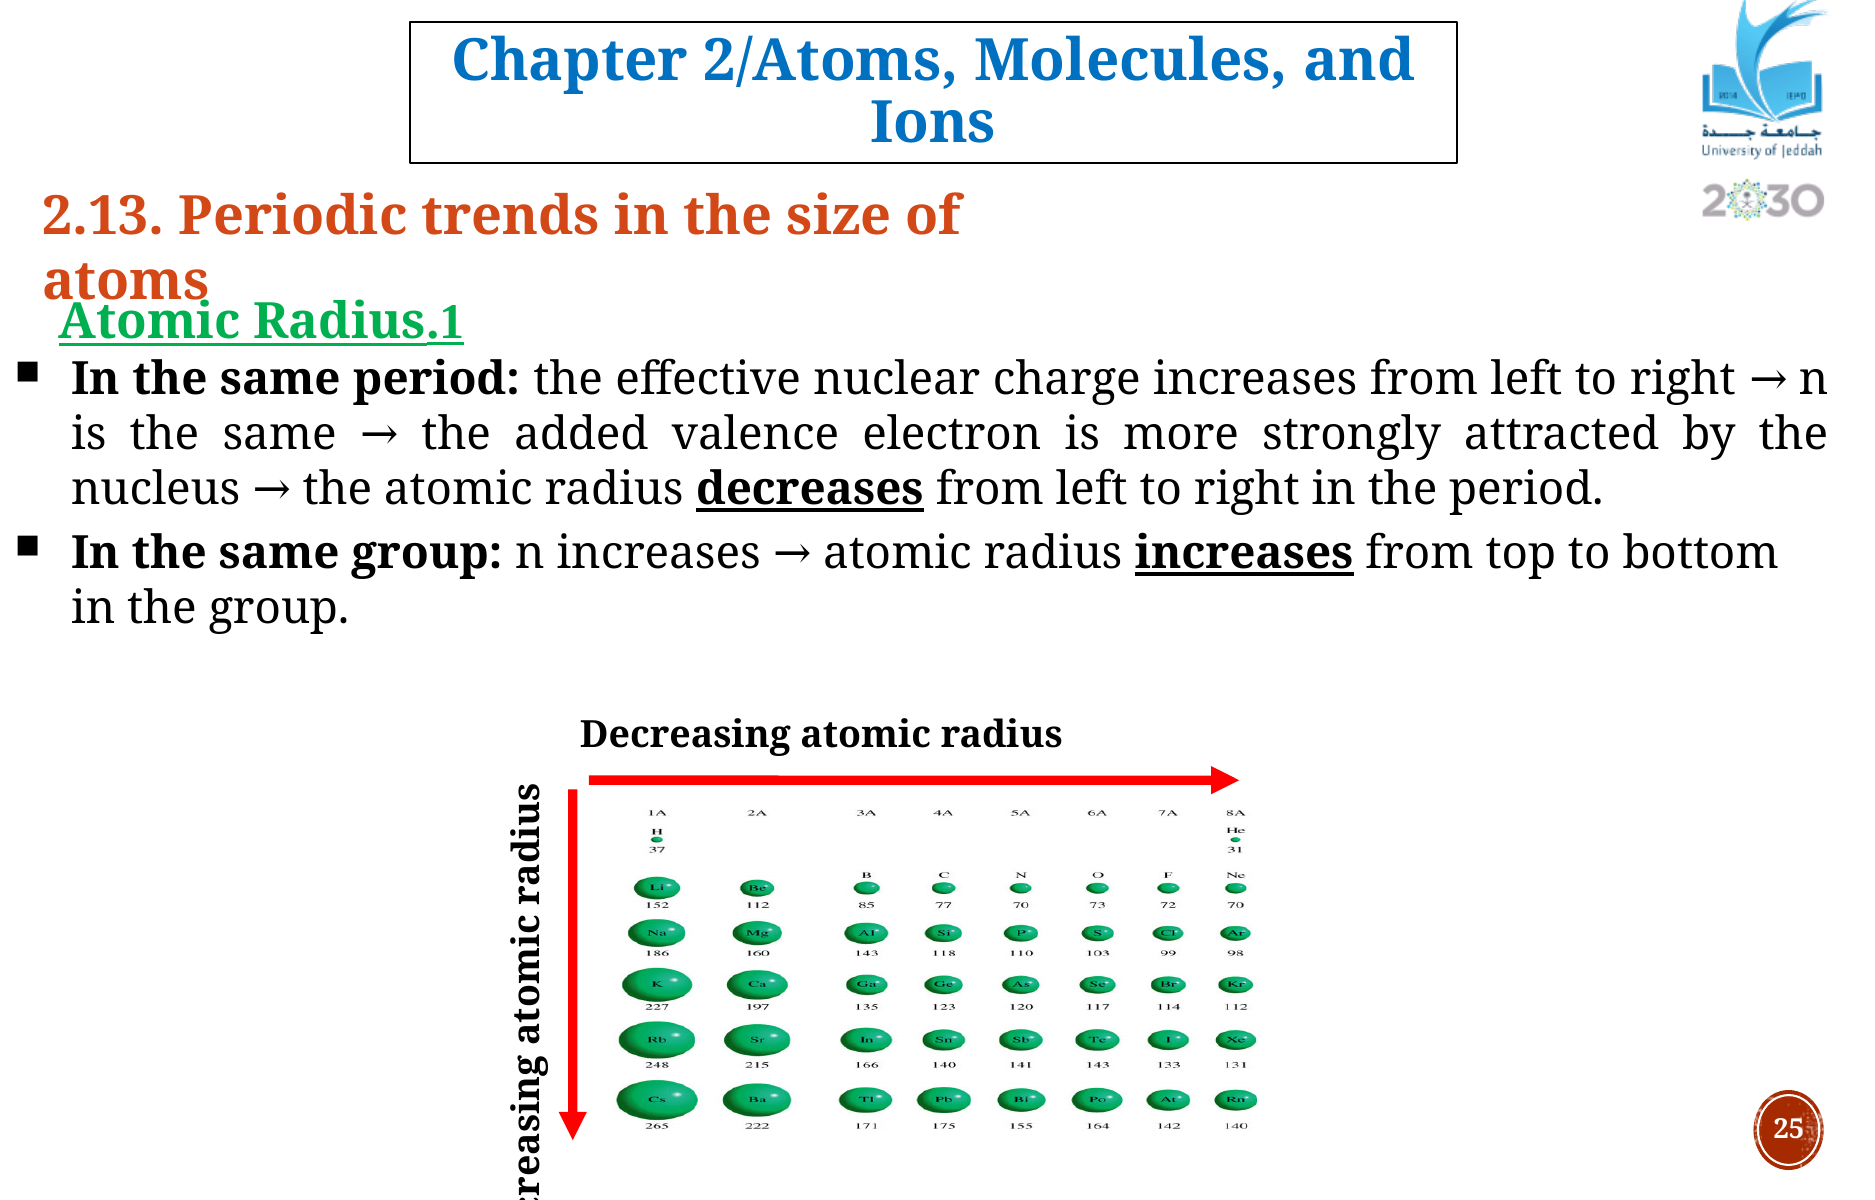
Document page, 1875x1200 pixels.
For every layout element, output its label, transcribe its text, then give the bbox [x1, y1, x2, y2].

text_box 1.Atomic Radius [44, 319, 662, 342]
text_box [497, 705, 1265, 1160]
text_box Chapter 2/Atoms, Molecules, and Ions [409, 21, 1458, 164]
picture [1681, 0, 1846, 227]
text_box 2.13. Periodic trends in the size of atoms [26, 173, 1150, 319]
text_box In the same period: the effective nuclear charge increases from left to right → n is the same → the added valence electron is more strongly attracted by the nucleus → the atomic radius decreases from left to right in the period. In the same group: n increases → atomic radius increases from top to bottom in the group. [0, 341, 1845, 595]
slide_number 25 [1739, 1097, 1838, 1162]
